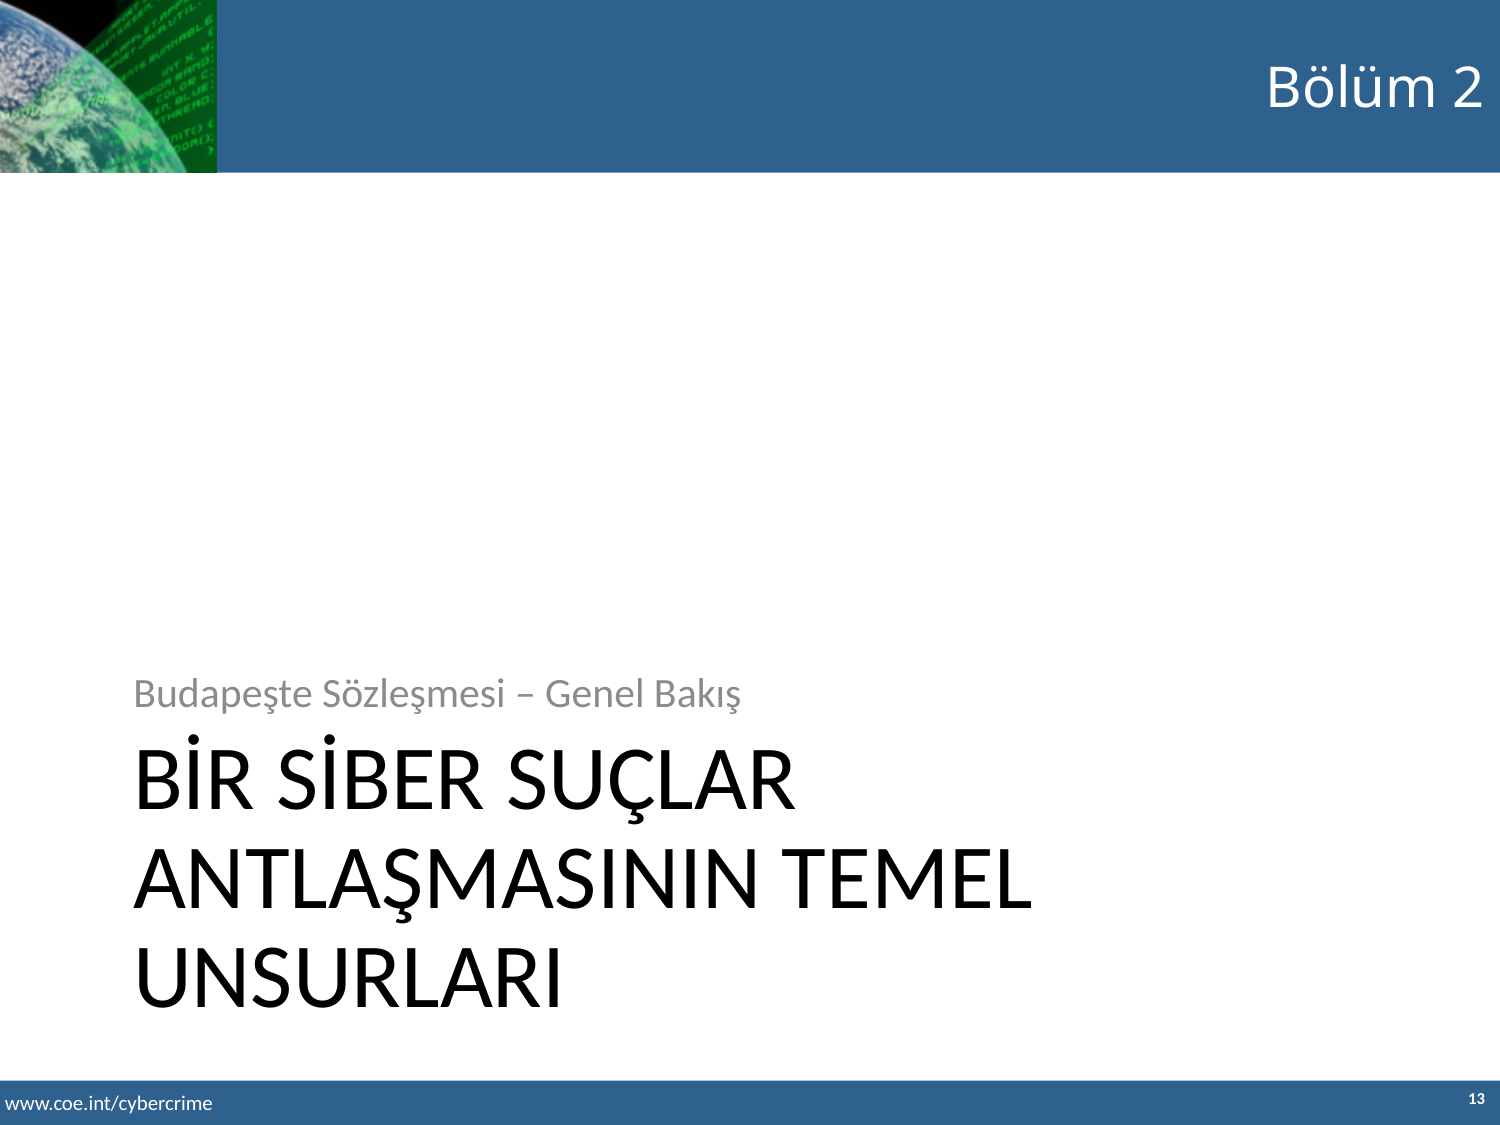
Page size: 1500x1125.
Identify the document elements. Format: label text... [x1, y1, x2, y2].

picture [0, 0, 217, 173]
text_box Budapeşte Sözleşmesi – Genel Bakış [118, 476, 1394, 722]
slide_number 13 [1162, 1080, 1500, 1125]
text_box BİR SİBER SUÇLAR ANTLAŞMASININ TEMEL UNSURLARI [118, 722, 1412, 947]
list Bölüm 2 [421, 0, 1500, 172]
